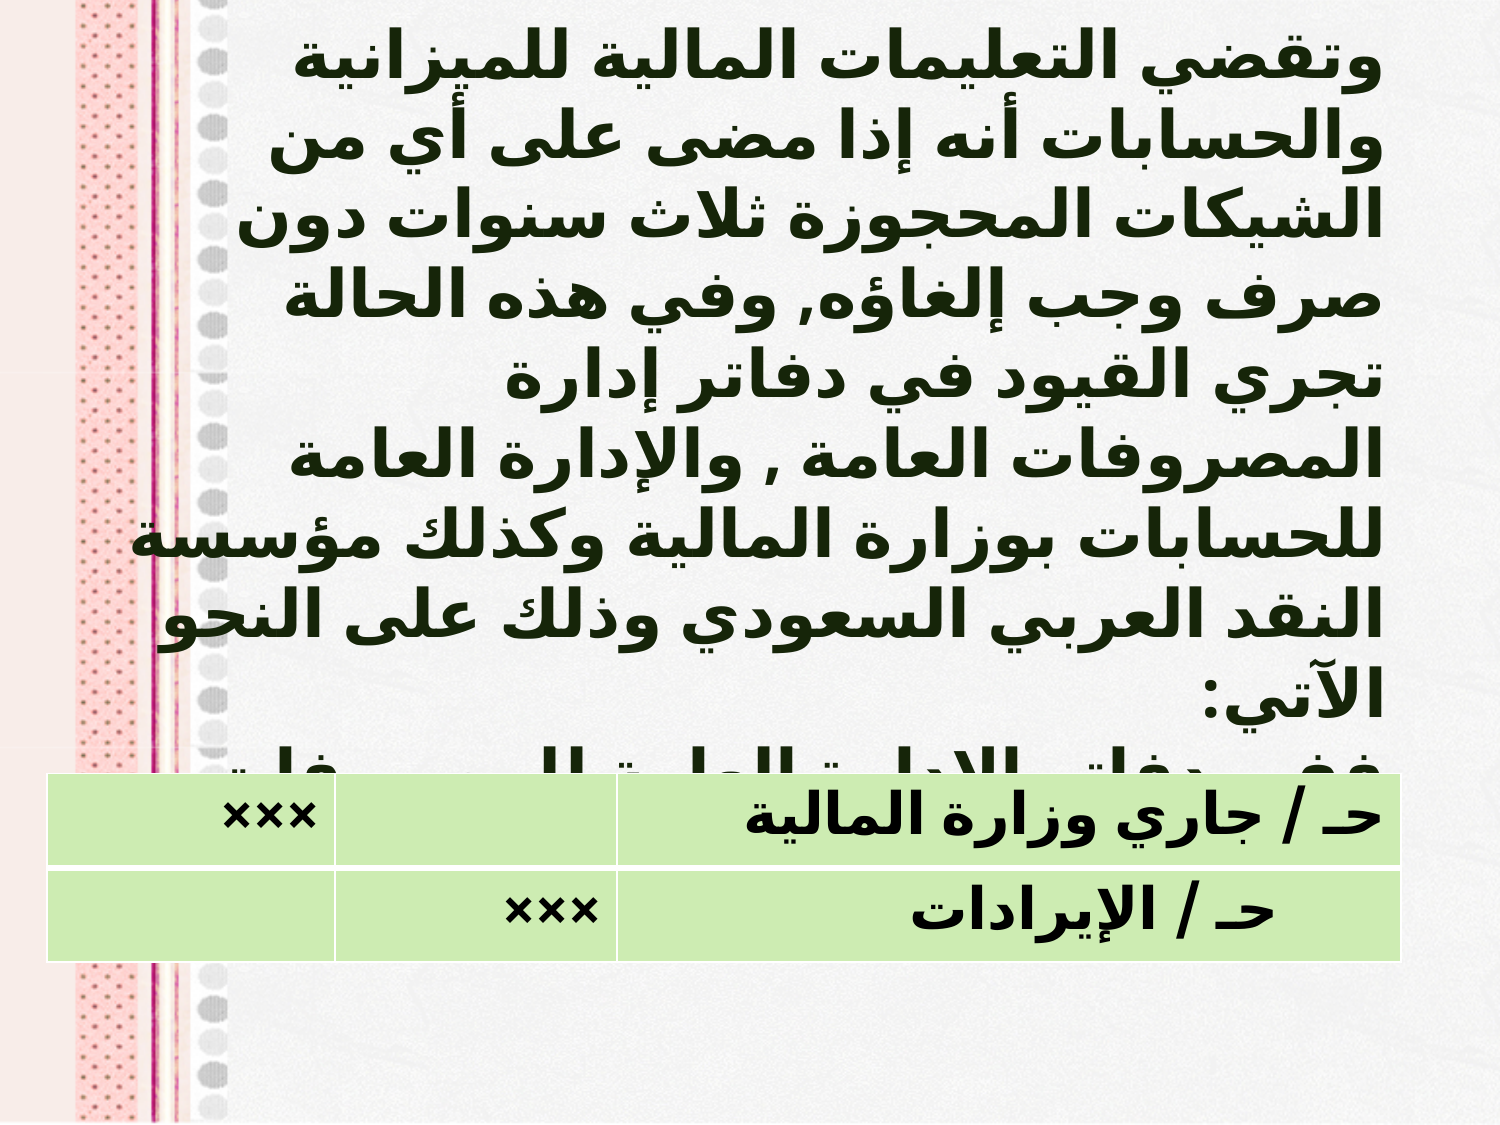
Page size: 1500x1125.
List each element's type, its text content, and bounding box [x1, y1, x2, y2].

table_header حـ / جاري وزارة المالية [618, 774, 1400, 865]
text_box وتقضي التعليمات المالية للميزانية والحسابات أنه إذا مضى على أي من الشيكات المحجوزة ثلاث سنوات دون صرف وجب إلغاؤه, وفي هذه الحالة تجري القيود في دفاتر إدارة المصروفات العامة , والإدارة العامة للحسابات بوزارة المالية وكذلك مؤسسة النقد العربي السعودي وذلك على النحو الآتي: ففي دفاتر الإدارة العامة للمصروفات يكون القيد كالتالي : [102, 172, 1410, 730]
table_cell ××× [336, 871, 616, 961]
table_cell [48, 871, 334, 961]
table_header ××× [48, 774, 334, 865]
table_cell حـ / الإيرادات [618, 871, 1400, 961]
table_header [336, 774, 616, 865]
picture [0, 0, 1500, 1125]
